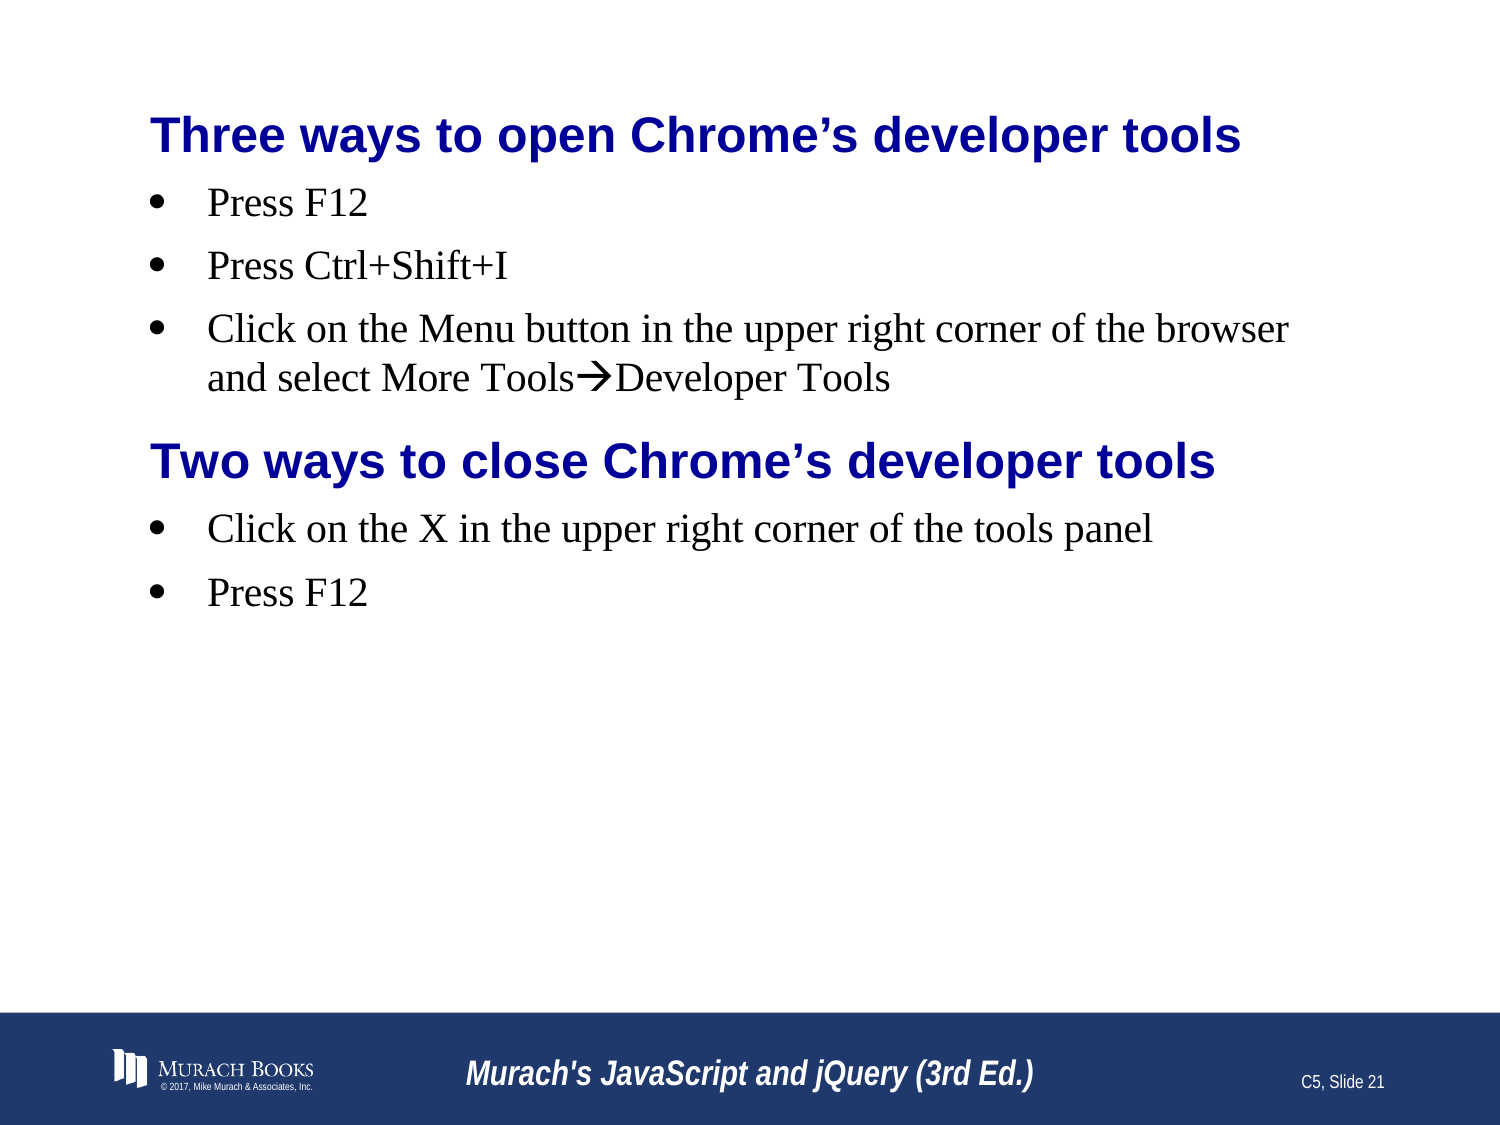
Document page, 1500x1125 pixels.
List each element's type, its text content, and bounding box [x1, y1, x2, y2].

footer © 2017, Mike Murach & Associates, Inc. [12, 1025, 463, 1100]
title Three ways to open Chrome’s developer tools [150, 102, 1350, 164]
slide_number C5, Slide 21 [1087, 1025, 1400, 1100]
slide_number Murach's JavaScript and jQuery (3rd Ed.) [463, 1025, 1050, 1100]
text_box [149, 174, 1350, 629]
